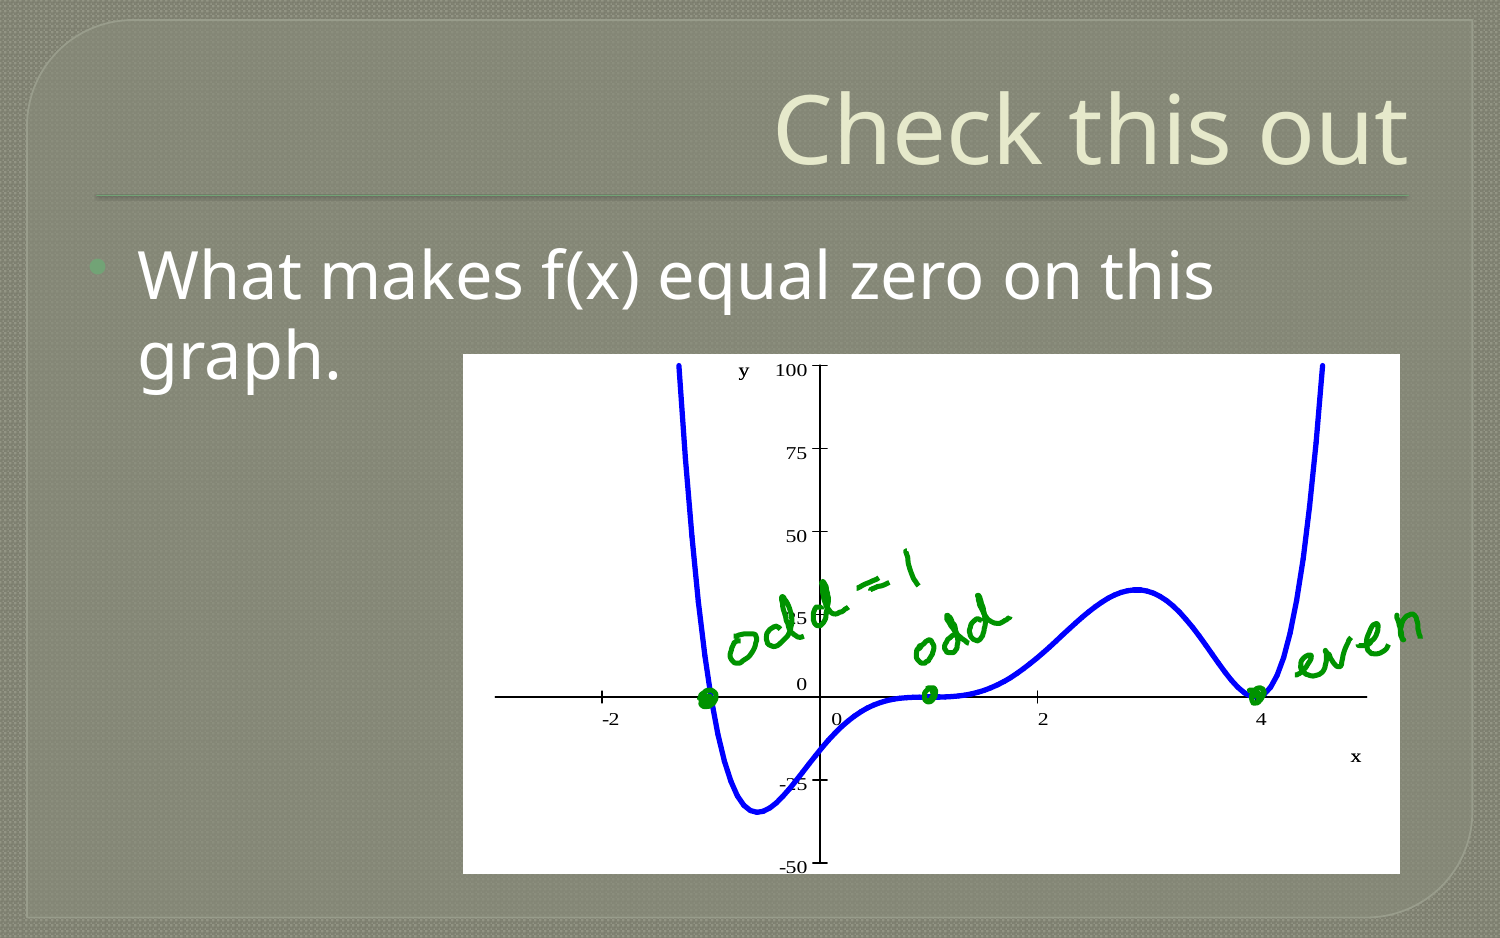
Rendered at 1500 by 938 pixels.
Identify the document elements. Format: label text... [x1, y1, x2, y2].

title Check this out [75, 34, 1425, 191]
picture [462, 353, 1401, 875]
list What makes f(x) equal zero on this graph. [75, 225, 1425, 844]
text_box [1248, 613, 1421, 704]
